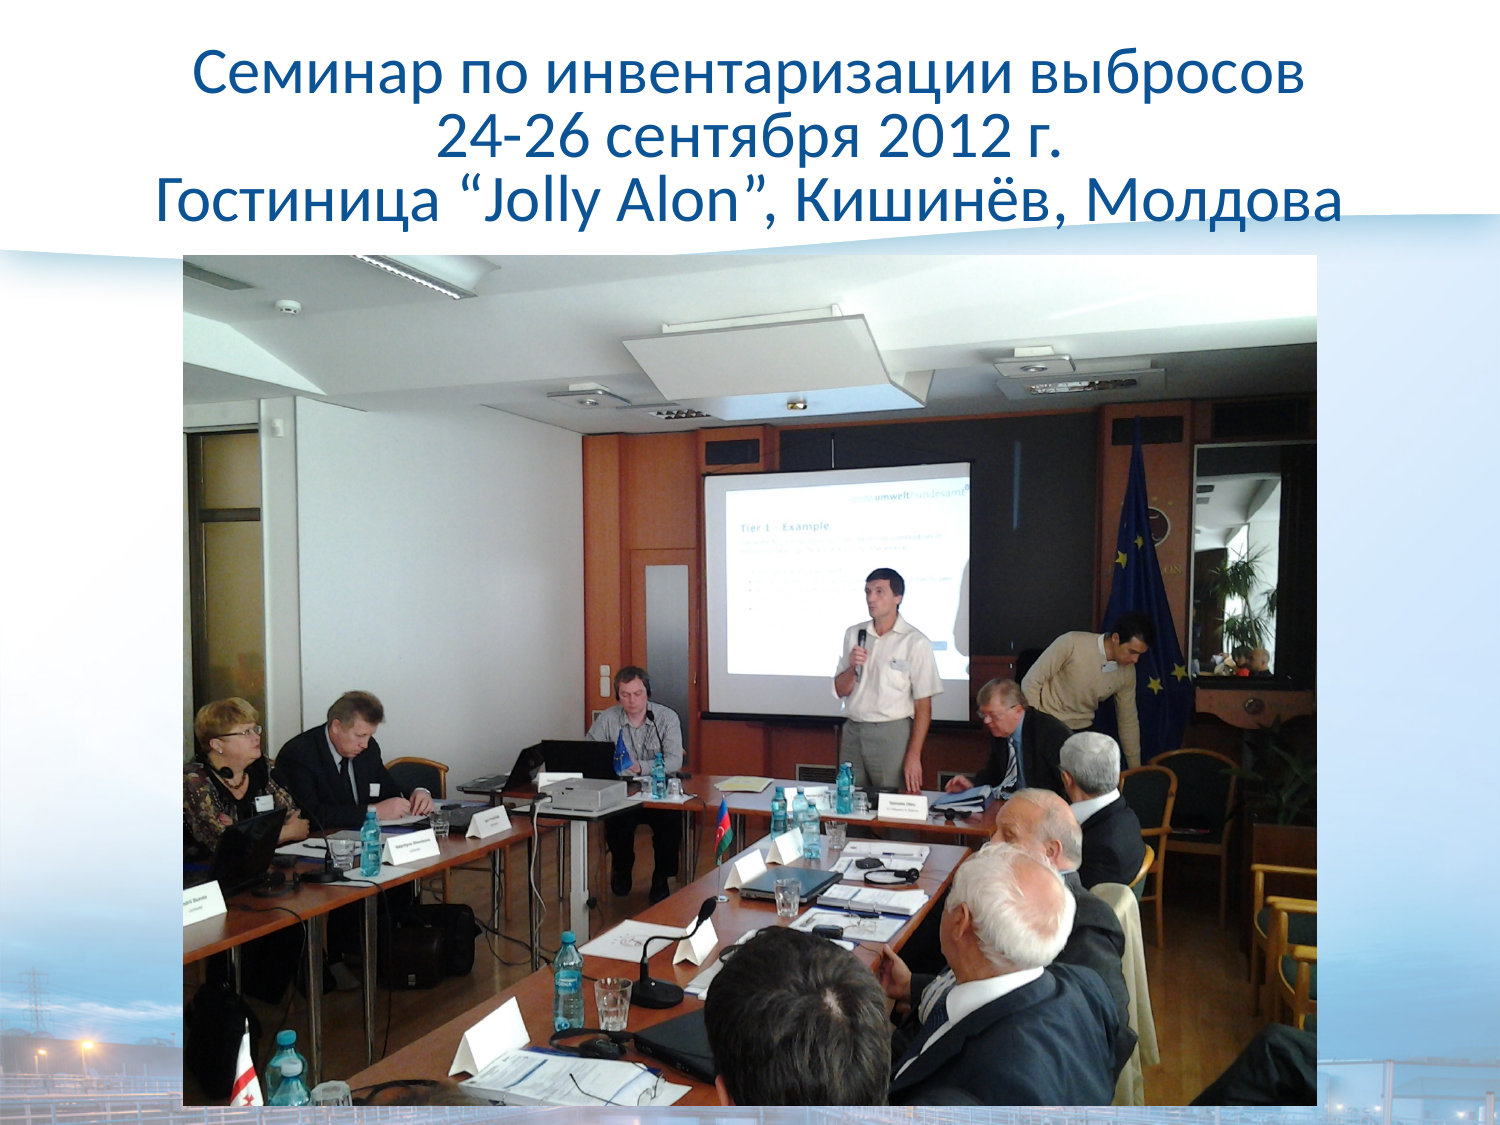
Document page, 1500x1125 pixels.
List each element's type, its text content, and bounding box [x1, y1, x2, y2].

title Семинар по инвентаризации выбросов 24-26 сентября 2012 г. Гостиница “Jolly Alon”, Кишинёв, Молдова [75, 45, 1425, 233]
picture [0, 215, 1500, 1125]
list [182, 255, 1318, 1107]
